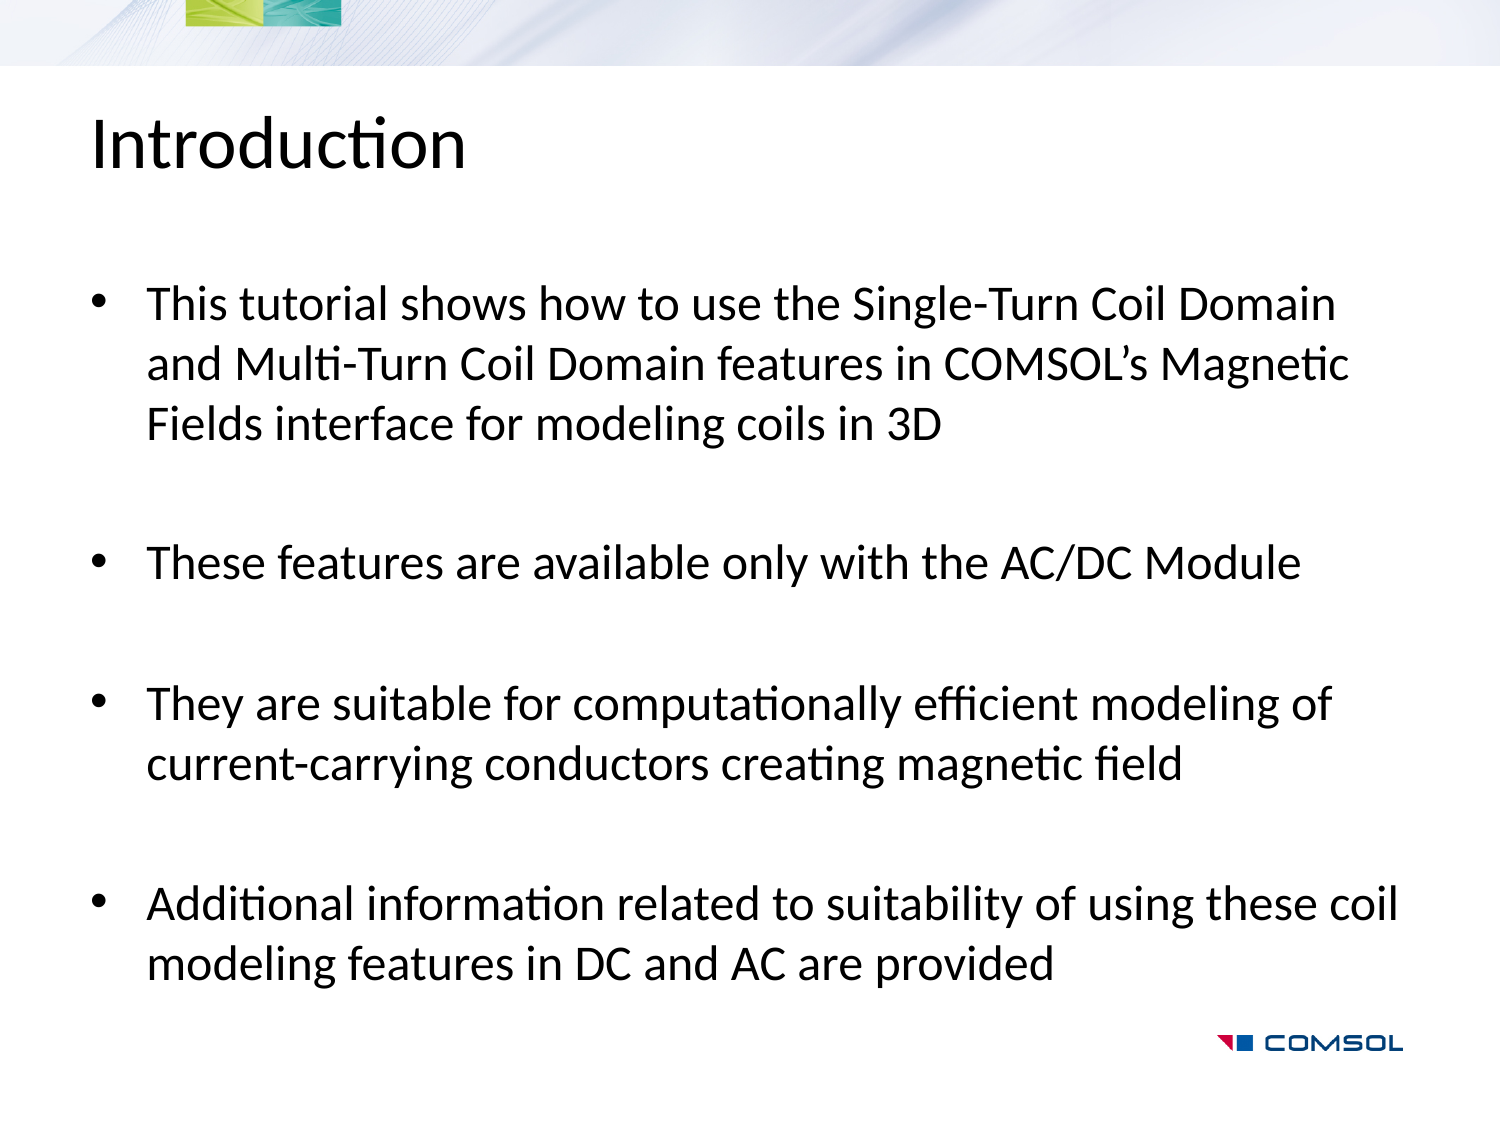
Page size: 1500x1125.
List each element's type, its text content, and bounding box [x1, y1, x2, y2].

title Introduction [75, 45, 1425, 233]
picture [0, 0, 1500, 1125]
list This tutorial shows how to use the Single-Turn Coil Domain and Multi-Turn Coil Domain features in COMSOL’s Magnetic Fields interface for modeling coils in 3D These features are available only with the AC/DC Module They are suitable for computationally efficient modeling of current-carrying conductors creating magnetic field Additional information related to suitability of using these coil modeling features in DC and AC are provided [75, 262, 1425, 1005]
